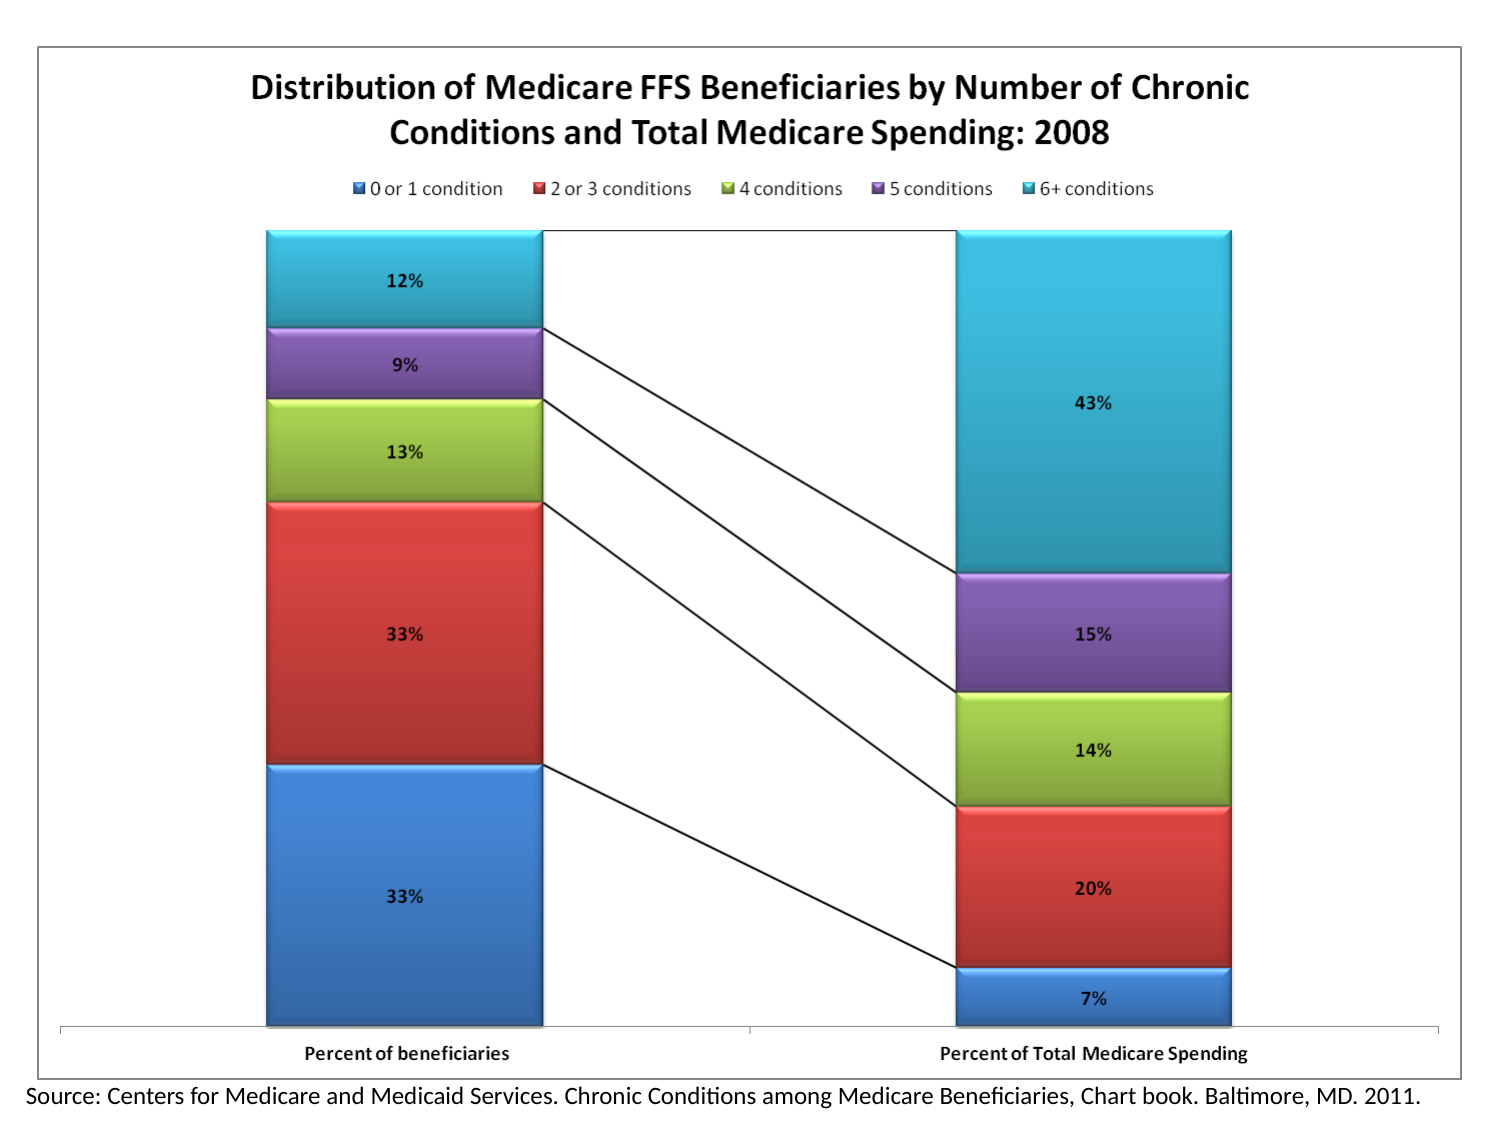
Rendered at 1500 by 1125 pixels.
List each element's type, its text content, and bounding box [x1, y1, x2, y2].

picture [36, 45, 1464, 1081]
text_box Source: Centers for Medicare and Medicaid Services. Chronic Conditions among Medicare Beneficiaries, Chart book. Baltimore, MD. 2011. [0, 1065, 1450, 1125]
